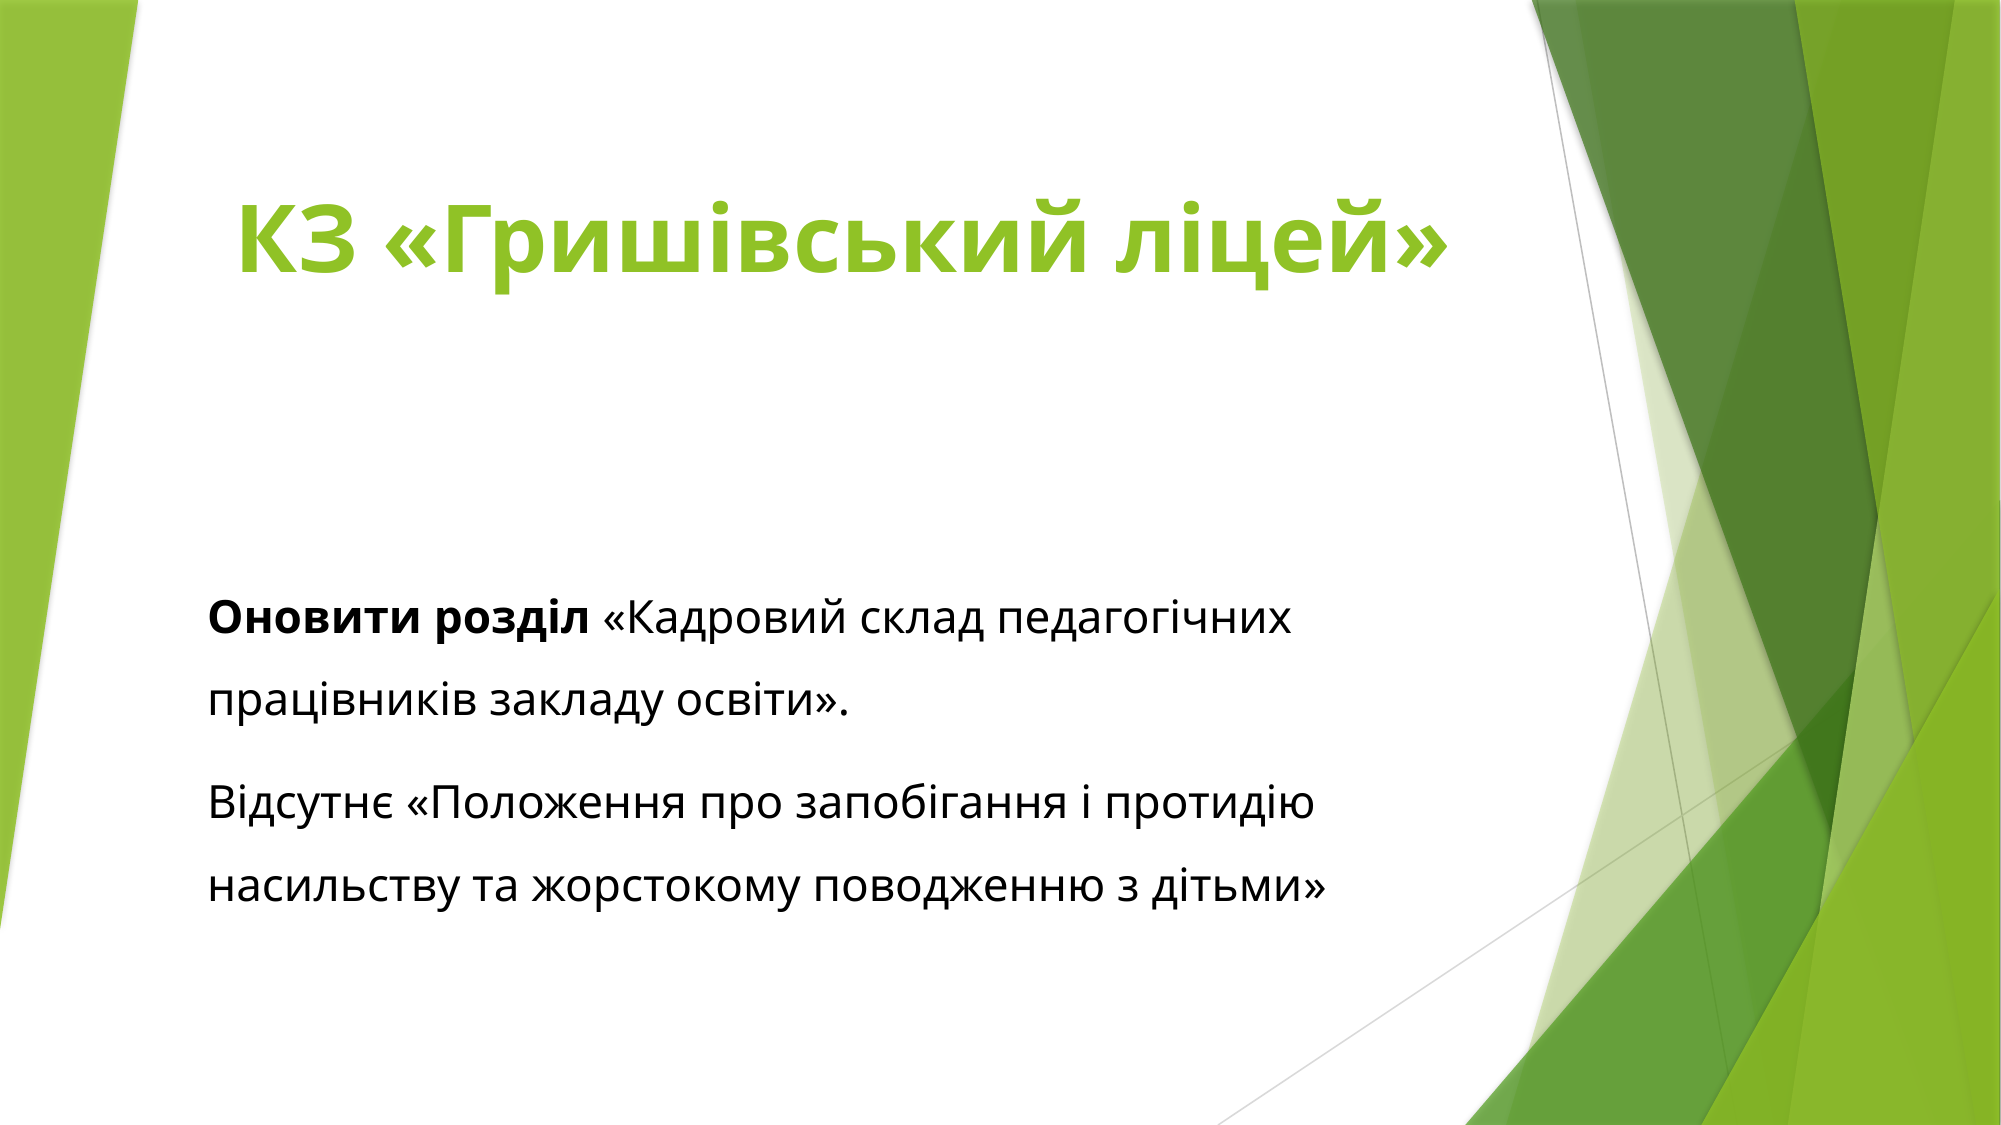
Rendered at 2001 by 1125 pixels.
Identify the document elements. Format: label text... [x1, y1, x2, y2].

title КЗ «Гришівський ліцей» [125, 120, 1561, 350]
subtitle Оновити розділ «Кадровий склад педагогічних працівників закладу освіти». Відсутнє «Положення про запобігання і протидію насильству та жорстокому поводженню з дітьми» [192, 552, 1467, 937]
